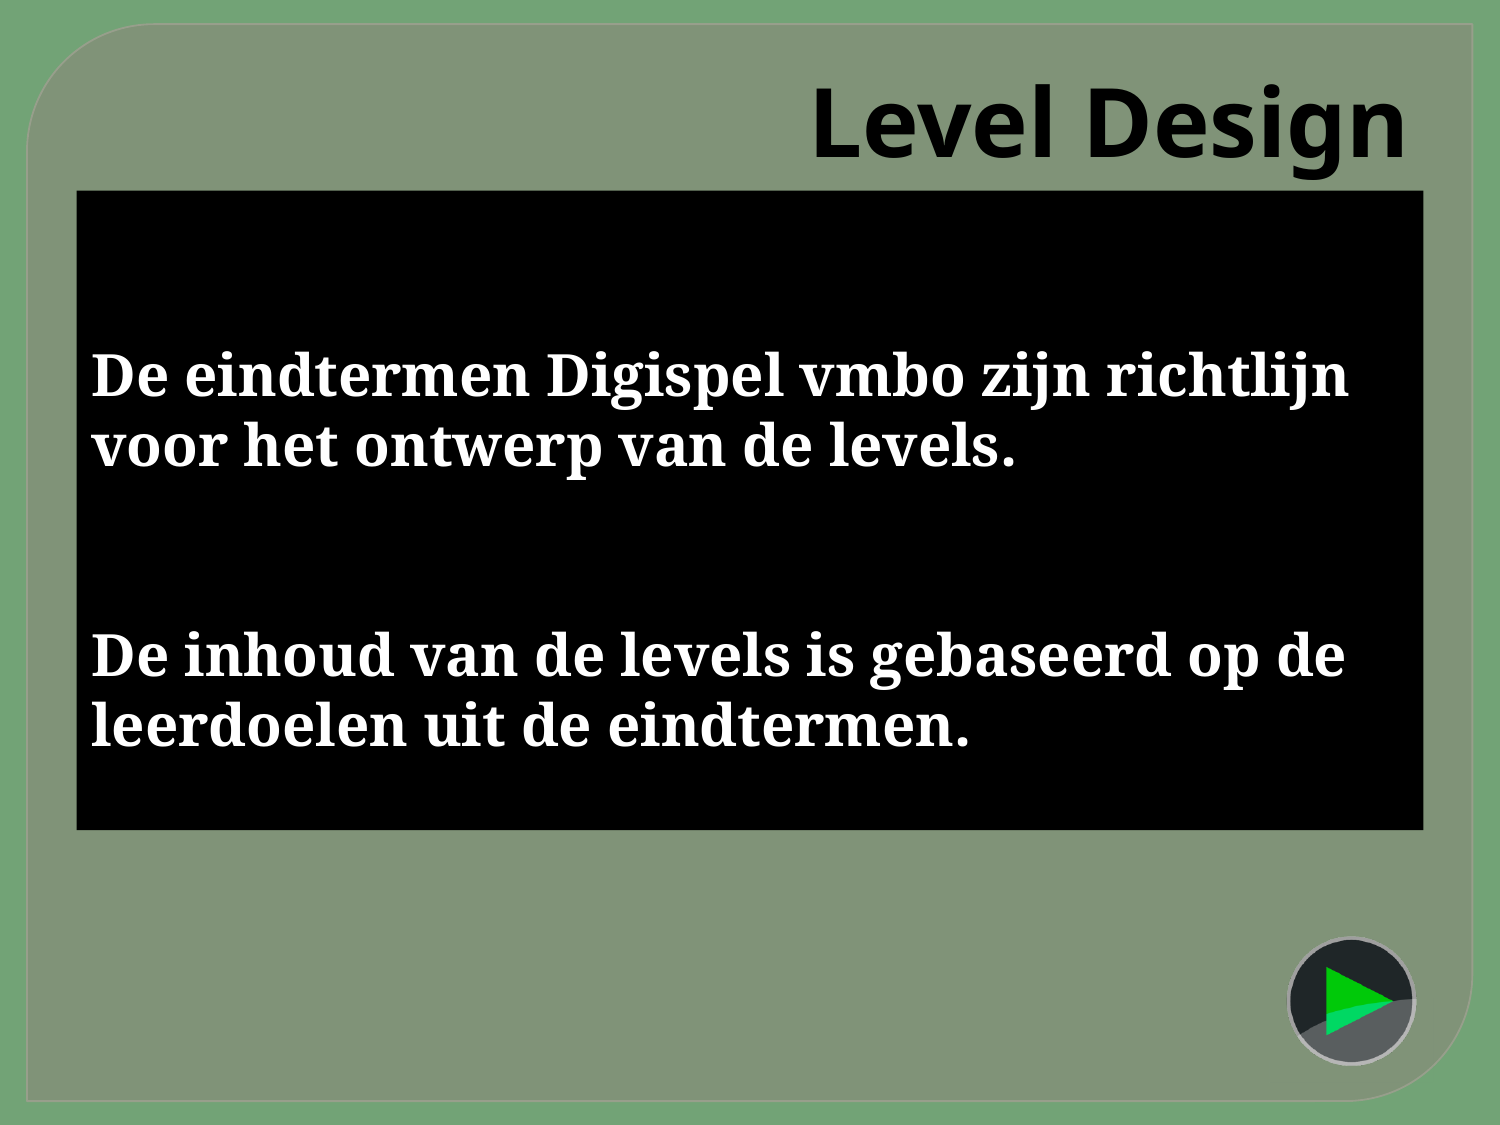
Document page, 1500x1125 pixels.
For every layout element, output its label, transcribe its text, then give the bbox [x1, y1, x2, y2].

title Level Design [75, 45, 1425, 185]
picture [1269, 917, 1434, 1083]
text_box De eindtermen Digispel vmbo zijn richtlijn voor het ontwerp van de levels. De inhoud van de levels is gebaseerd op de leerdoelen uit de eindtermen. [76, 190, 1424, 831]
